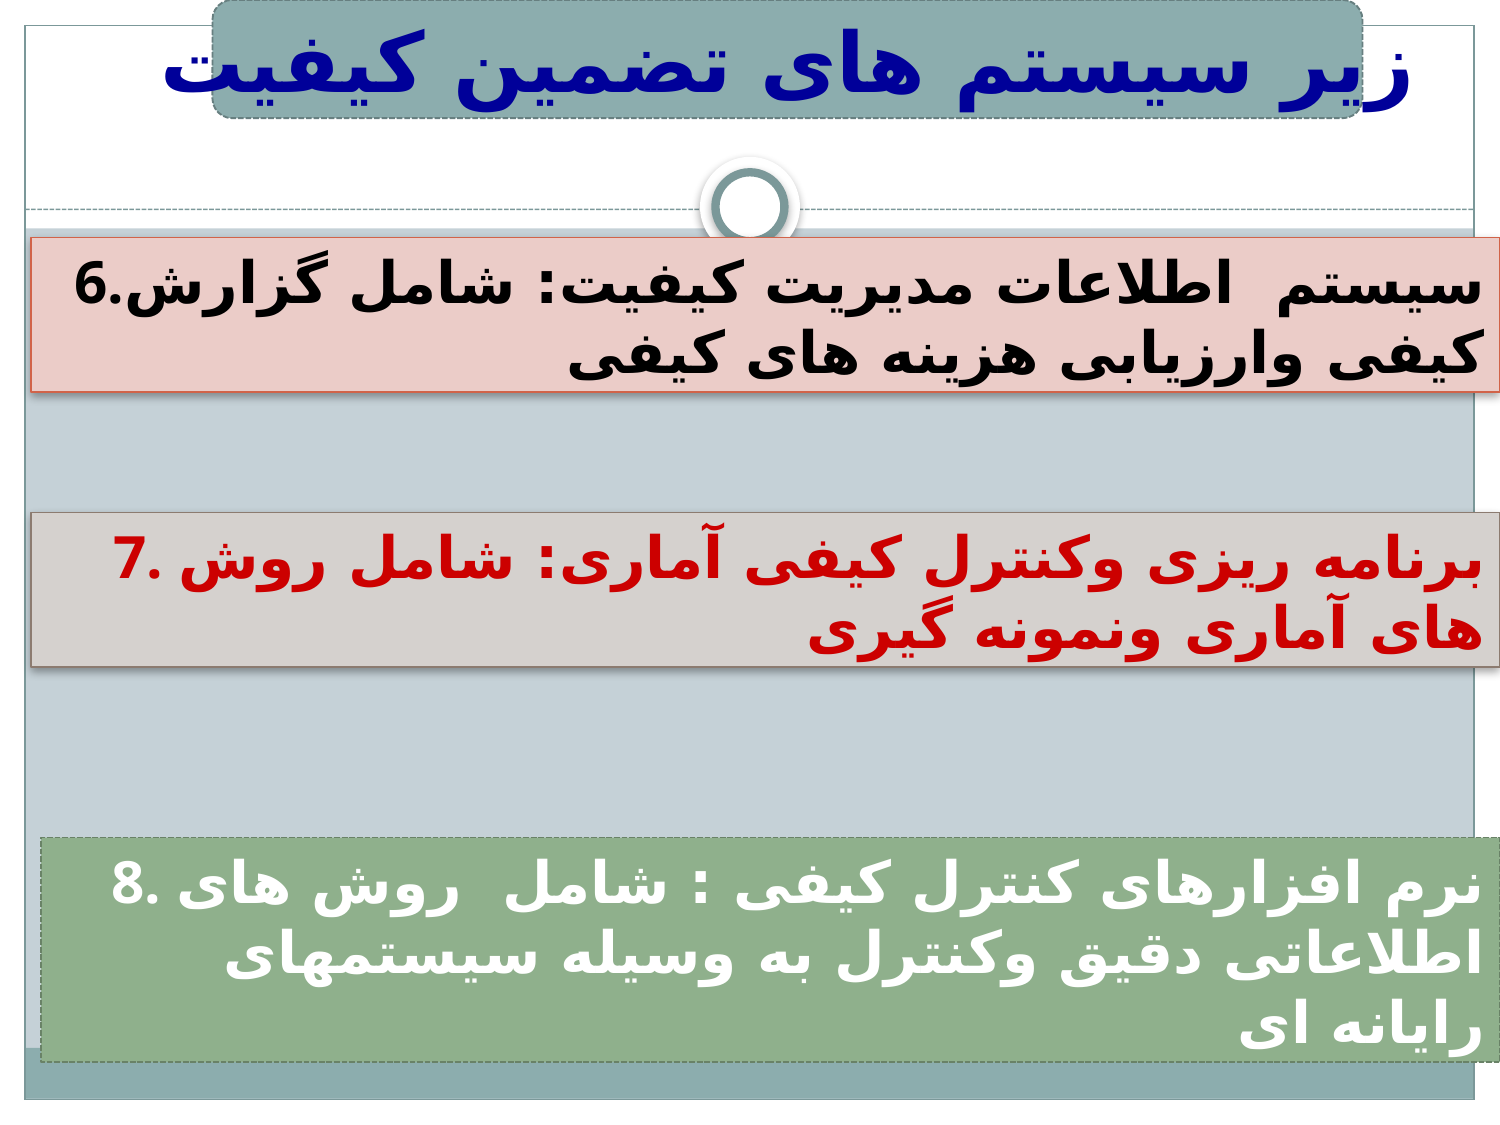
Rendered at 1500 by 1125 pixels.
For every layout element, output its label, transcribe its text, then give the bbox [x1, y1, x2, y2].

text_box 6.سیستم اطلاعات مدیریت کیفیت: شامل گزارش کیفی وارزیابی هزینه های کیفی [30, 237, 1500, 393]
text_box زیر سیستم های تضمین کیفیت [211, 0, 1364, 120]
text_box 8. نرم افزارهای کنترل کیفی : شامل روش های اطلاعاتی دقیق وکنترل به وسیله سیستمهای رایانه ای [40, 837, 1500, 1063]
text_box 7. برنامه ریزی وکنترل کیفی آماری: شامل روش های آماری ونمونه گیری [30, 512, 1500, 668]
